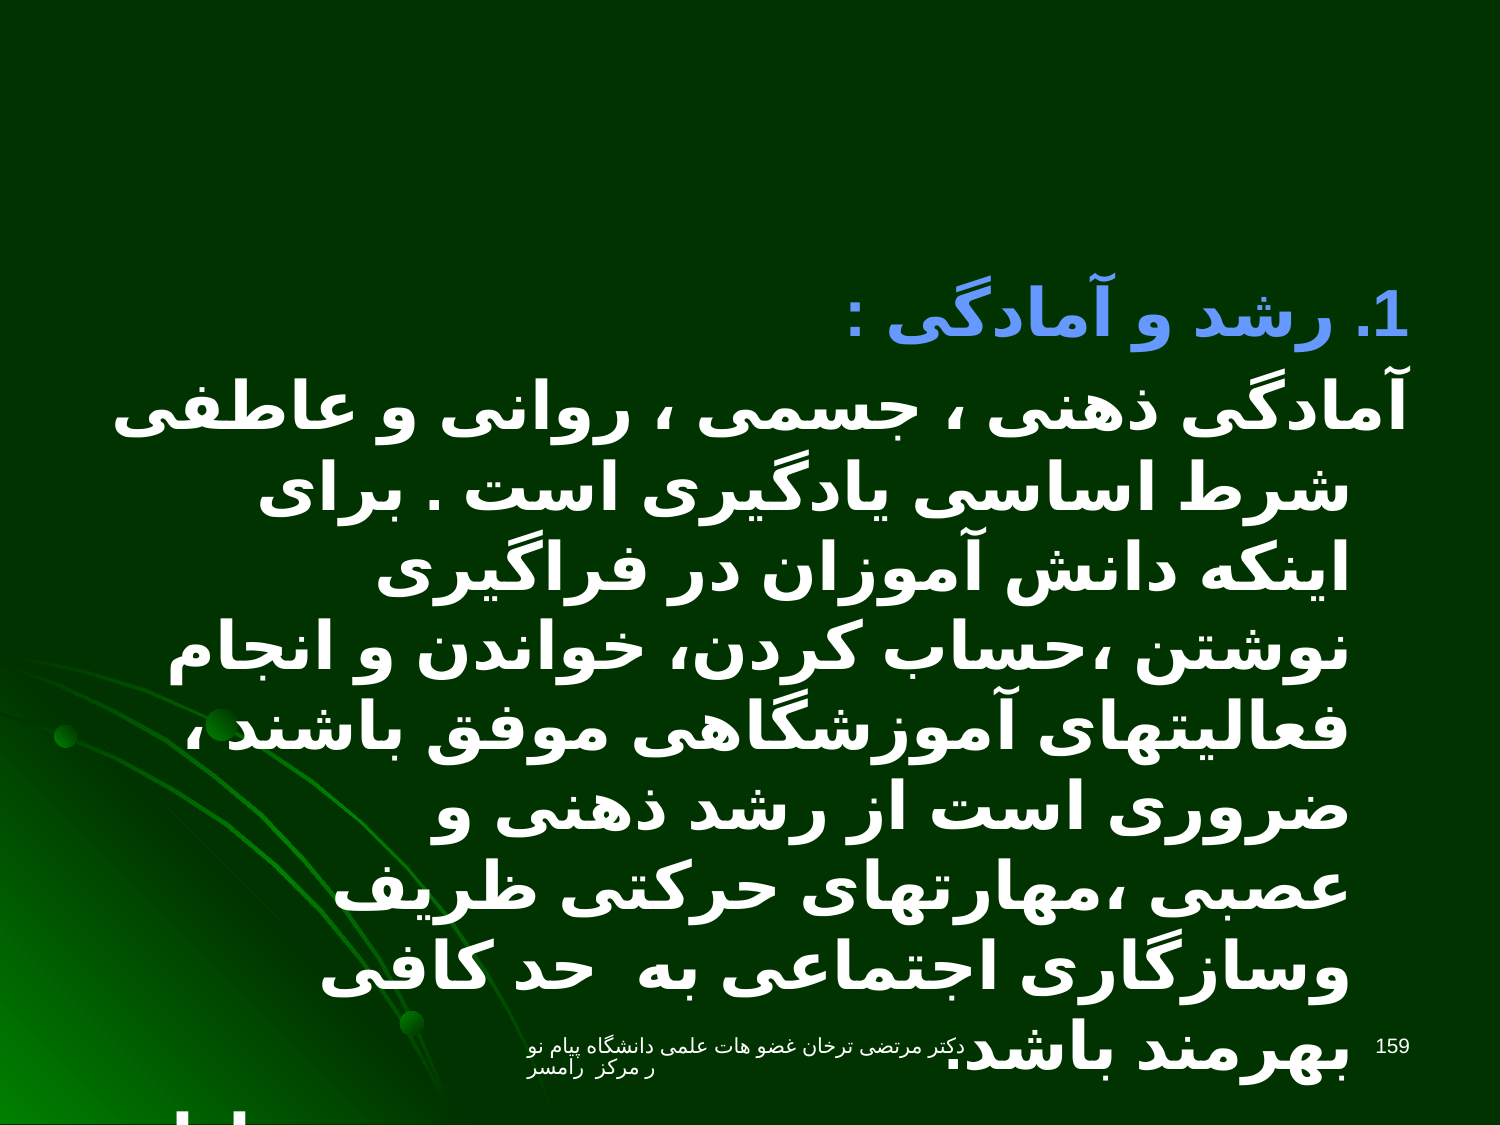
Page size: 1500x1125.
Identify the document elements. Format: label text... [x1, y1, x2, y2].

slide_number 159 [1074, 1024, 1426, 1101]
list 1. رشد و آمادگی : آمادگی ذهنی ، جسمی ، روانی و عاطفی شرط اساسی یادگیری است . برای اینکه دانش آموزان در فراگیری نوشتن ،حساب کردن، خواندن و انجام فعالیتهای آموزشگاهی موفق باشند ، ضروری است از رشد ذهنی و عصبی ،مهارتهای حرکتی ظریف وسازگاری اجتماعی به حد کافی بهرمند باشد. ادامه [74, 262, 1426, 1006]
footer دکتر مرتضی ترخان غضو هات علمی دانشگاه پیام نور مرکز رامسر [512, 1024, 988, 1101]
